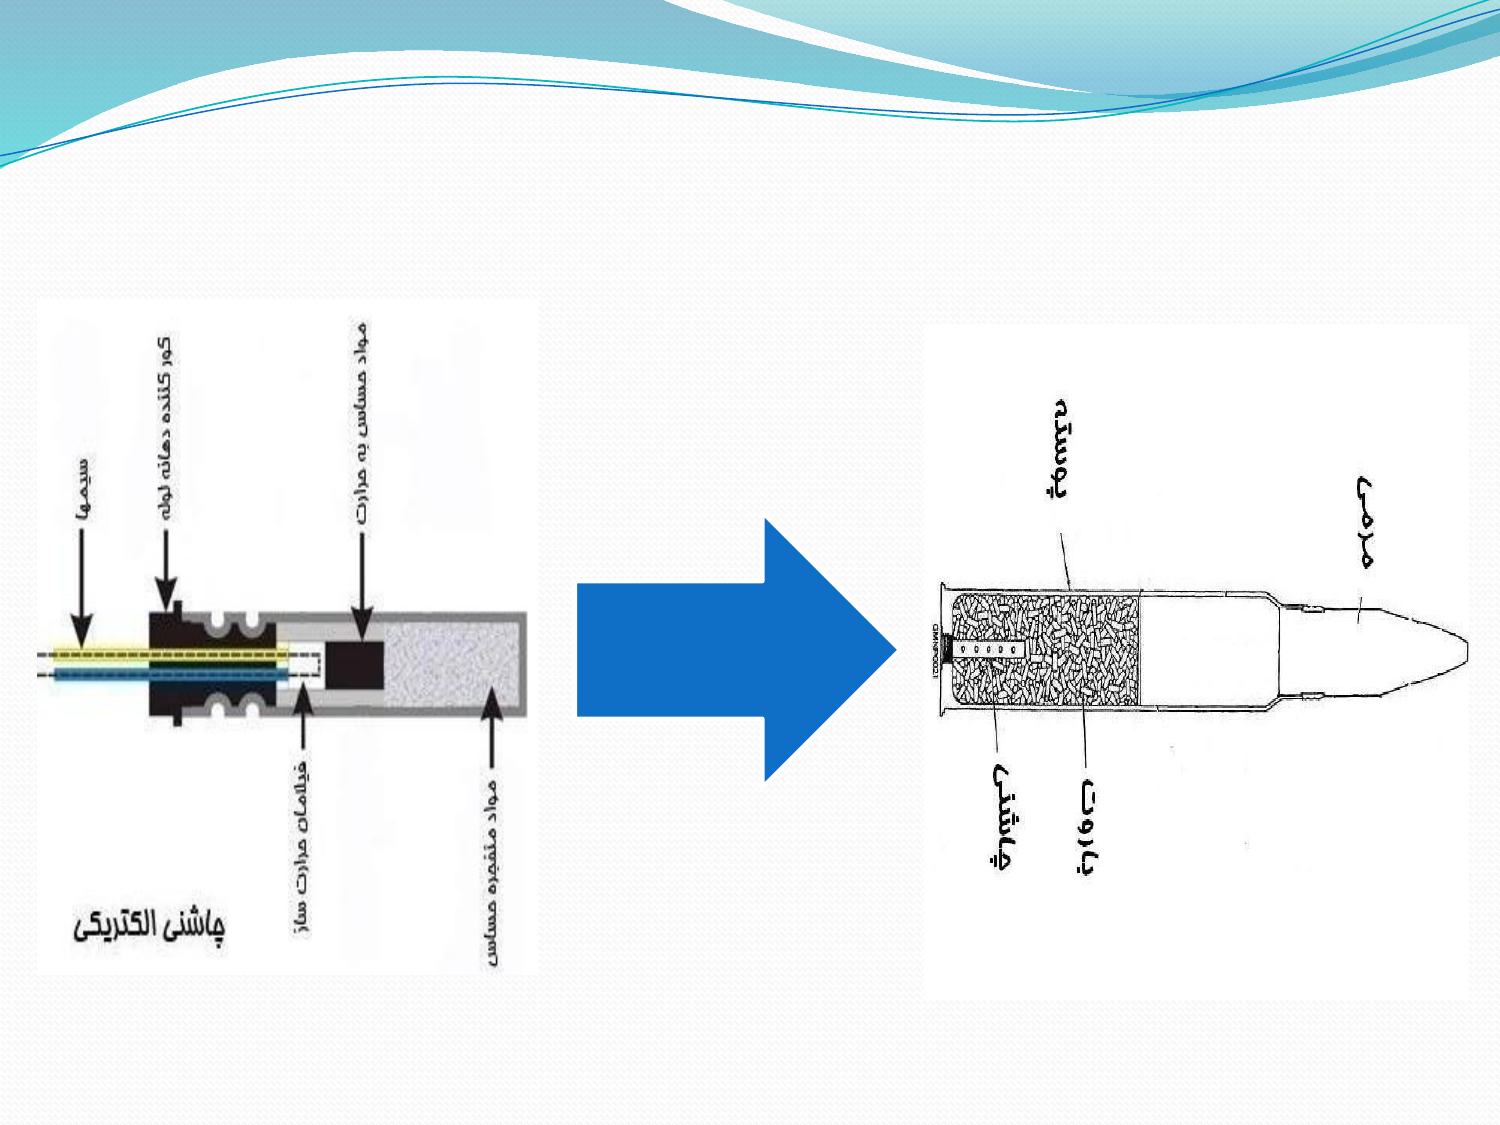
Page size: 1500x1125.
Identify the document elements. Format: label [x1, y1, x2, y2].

picture [37, 299, 538, 976]
picture [924, 324, 1469, 1001]
list [574, 512, 901, 788]
